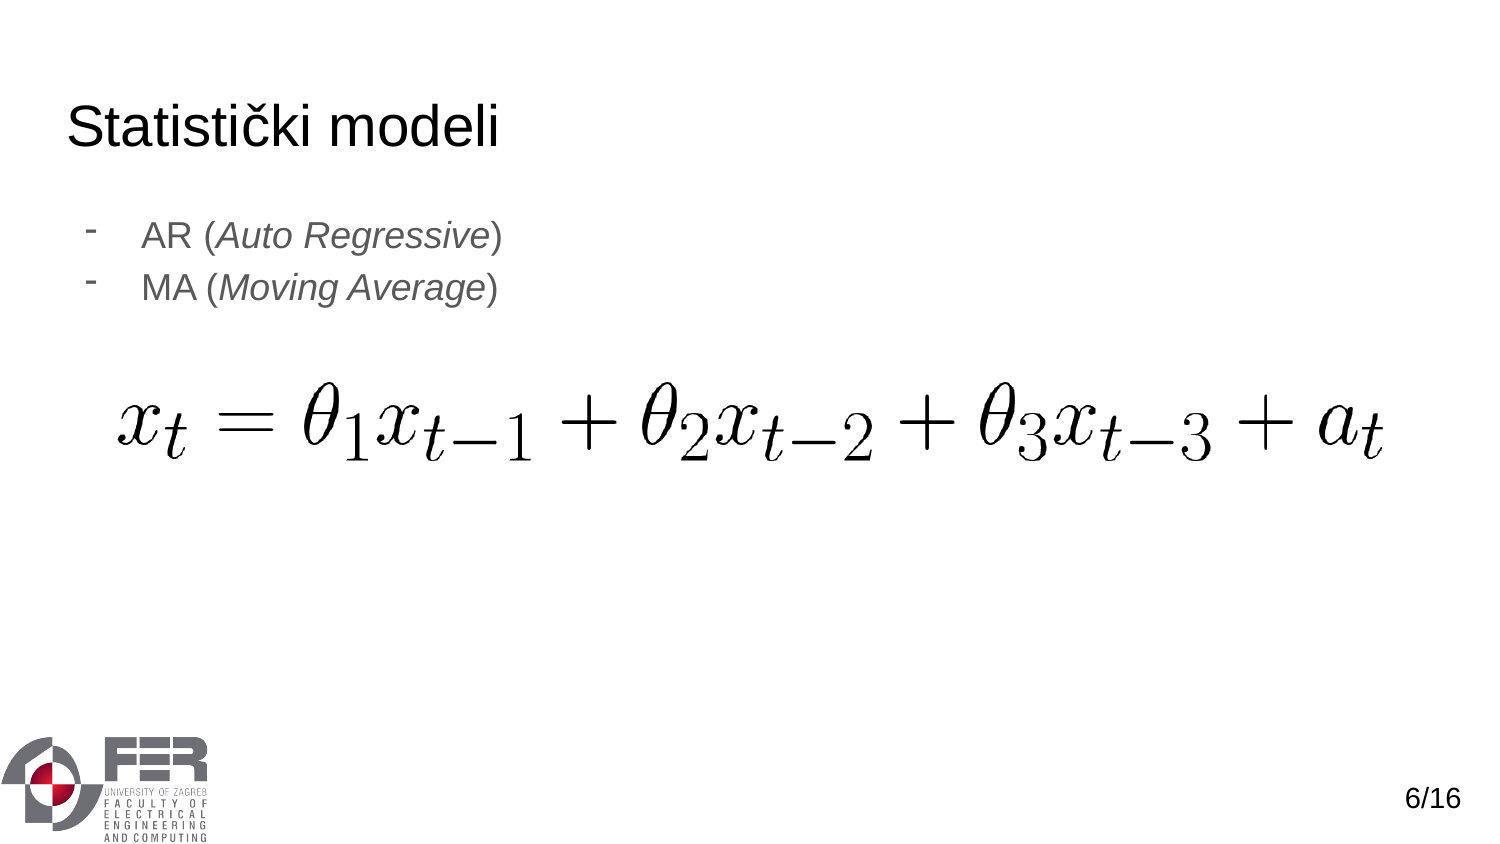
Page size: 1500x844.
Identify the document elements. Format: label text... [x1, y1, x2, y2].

title Statistički modeli [51, 72, 1449, 167]
picture [117, 382, 1383, 462]
slide_number ‹#›/16 [1389, 764, 1480, 830]
picture [0, 736, 208, 844]
list AR (Auto Regressive) MA (Moving Average) [51, 189, 1449, 750]
